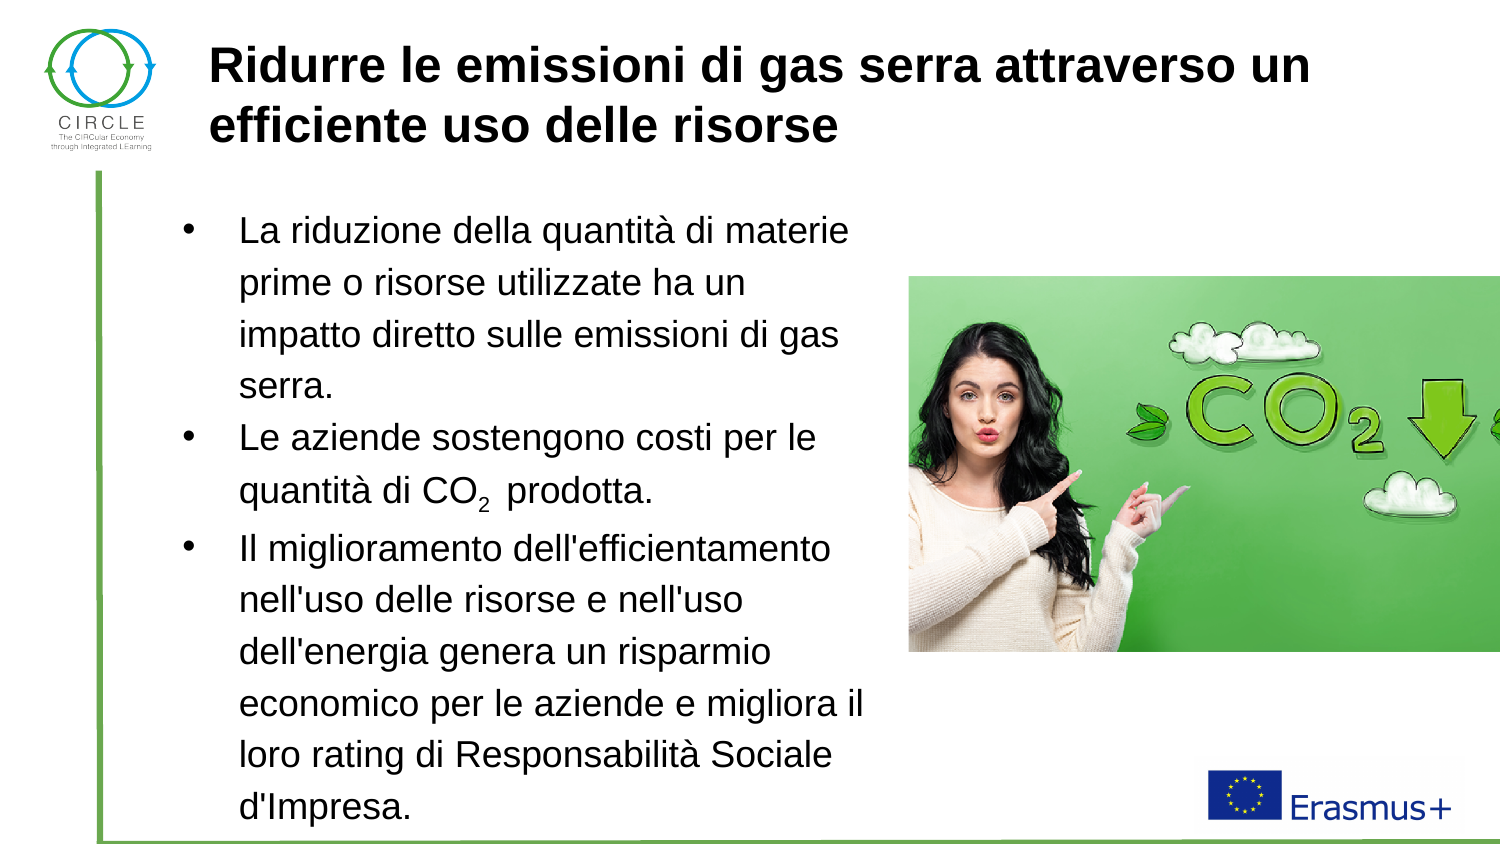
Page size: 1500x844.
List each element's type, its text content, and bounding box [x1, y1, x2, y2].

text_box La riduzione della quantità di materie prime o risorse utilizzate ha un impatto diretto sulle emissioni di gas serra. Le aziende sostengono costi per le quantità di CO2 prodotta. Il miglioramento dell'efficientamento nell'uso delle risorse e nell'uso dell'energia genera un risparmio economico per le aziende e migliora il loro rating di Responsabilità Sociale d'Impresa. [167, 191, 887, 794]
text_box Ridurre le emissioni di gas serra attraverso un efficiente uso delle risorse [193, 25, 1423, 218]
picture [1193, 755, 1465, 834]
picture [32, 24, 167, 156]
picture [908, 276, 1500, 653]
